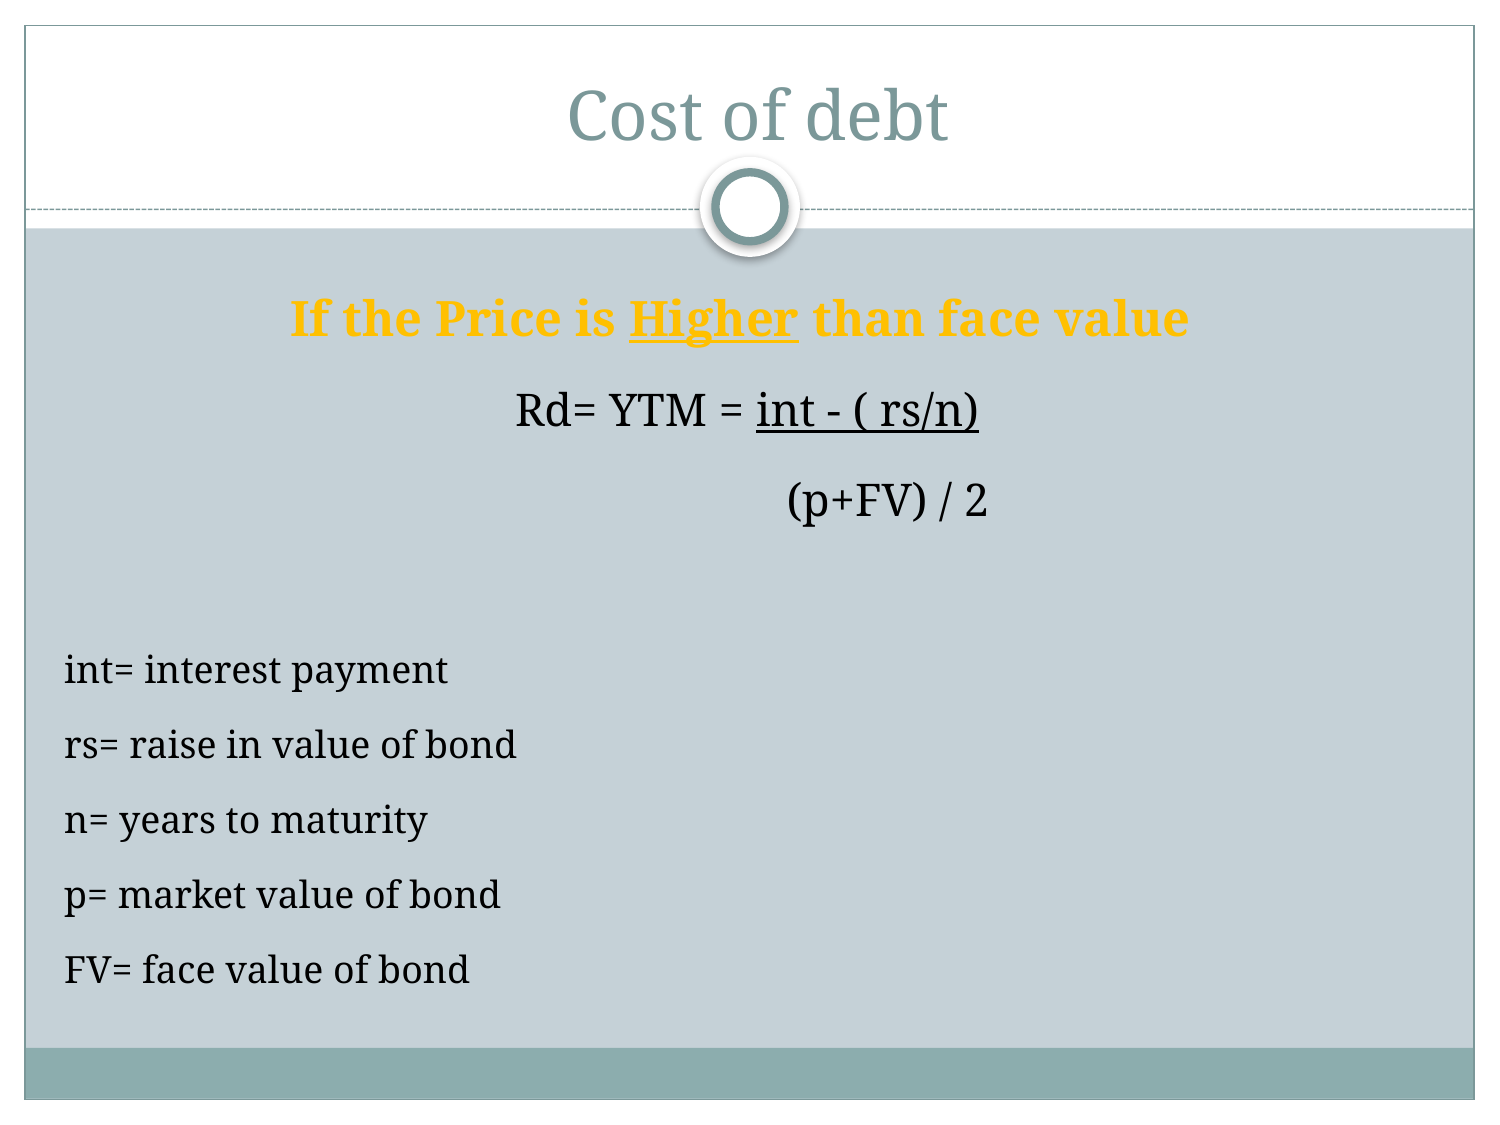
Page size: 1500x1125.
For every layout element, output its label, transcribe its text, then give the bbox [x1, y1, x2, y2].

list If the Price is Higher than face value Rd= YTM = int - ( rs/n) (p+FV) / 2 int= interest payment rs= raise in value of bond n= years to maturity p= market value of bond FV= face value of bond [49, 250, 1445, 1001]
title Cost of debt [49, 37, 1450, 162]
